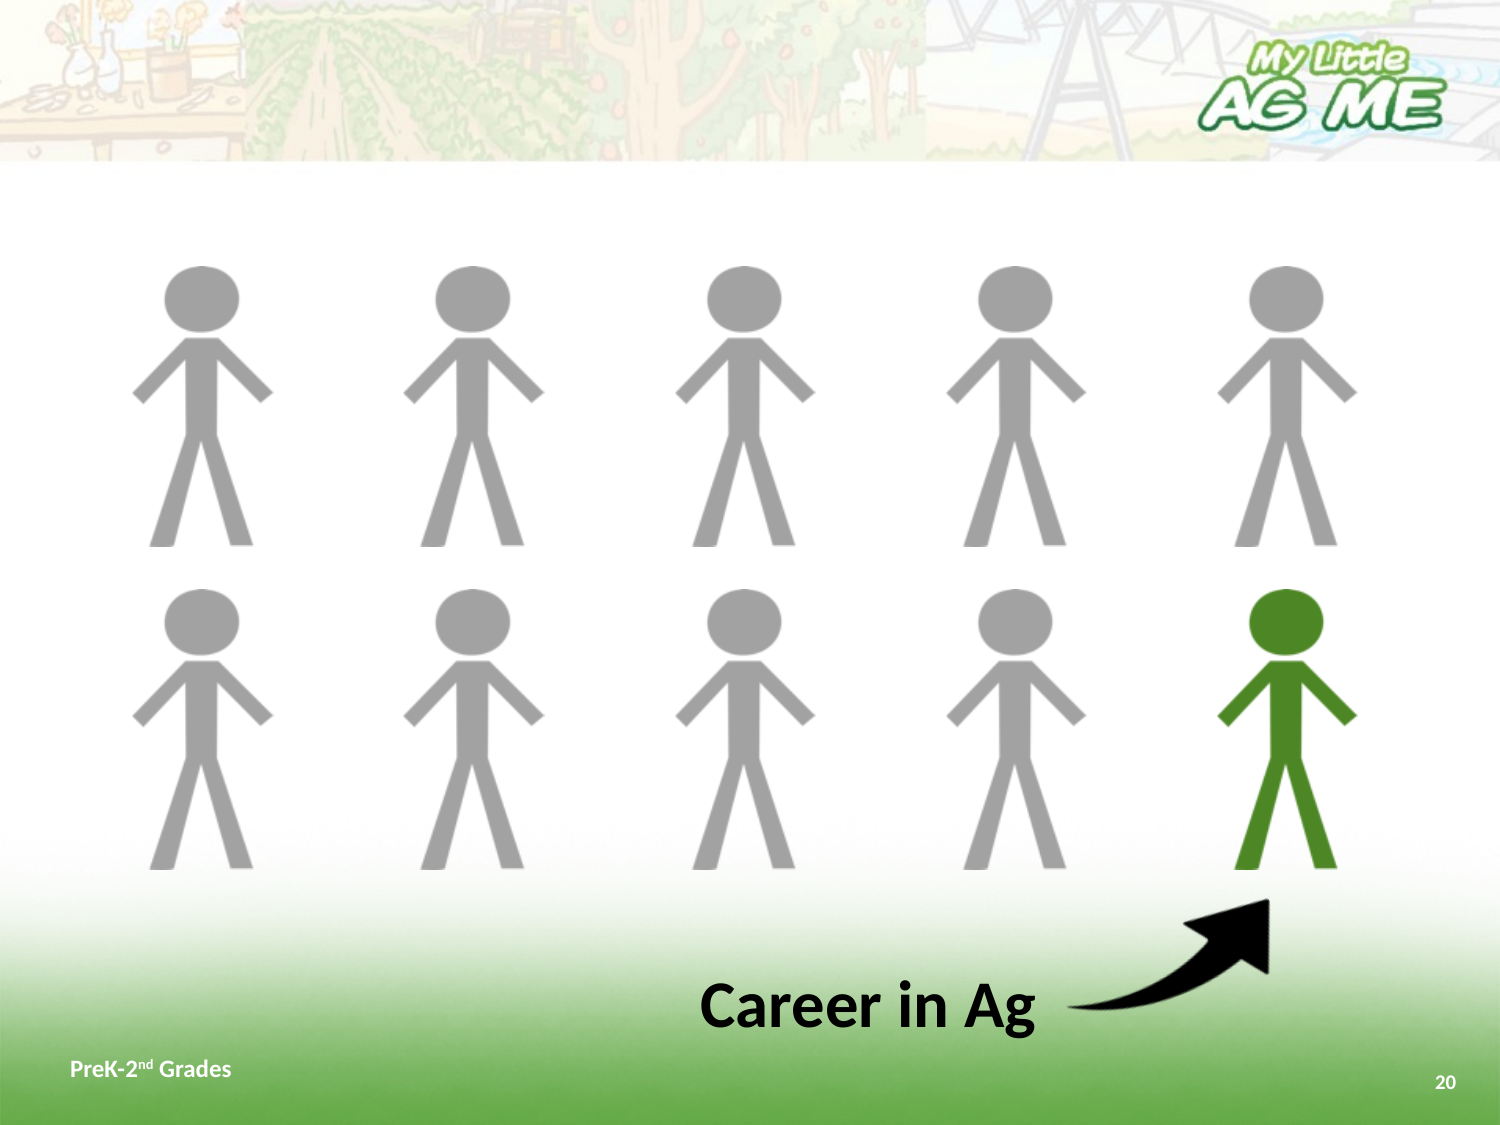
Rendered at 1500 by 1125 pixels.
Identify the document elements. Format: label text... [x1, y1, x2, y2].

picture [0, 0, 1500, 1125]
text_box Career in Ag [685, 953, 1053, 1049]
